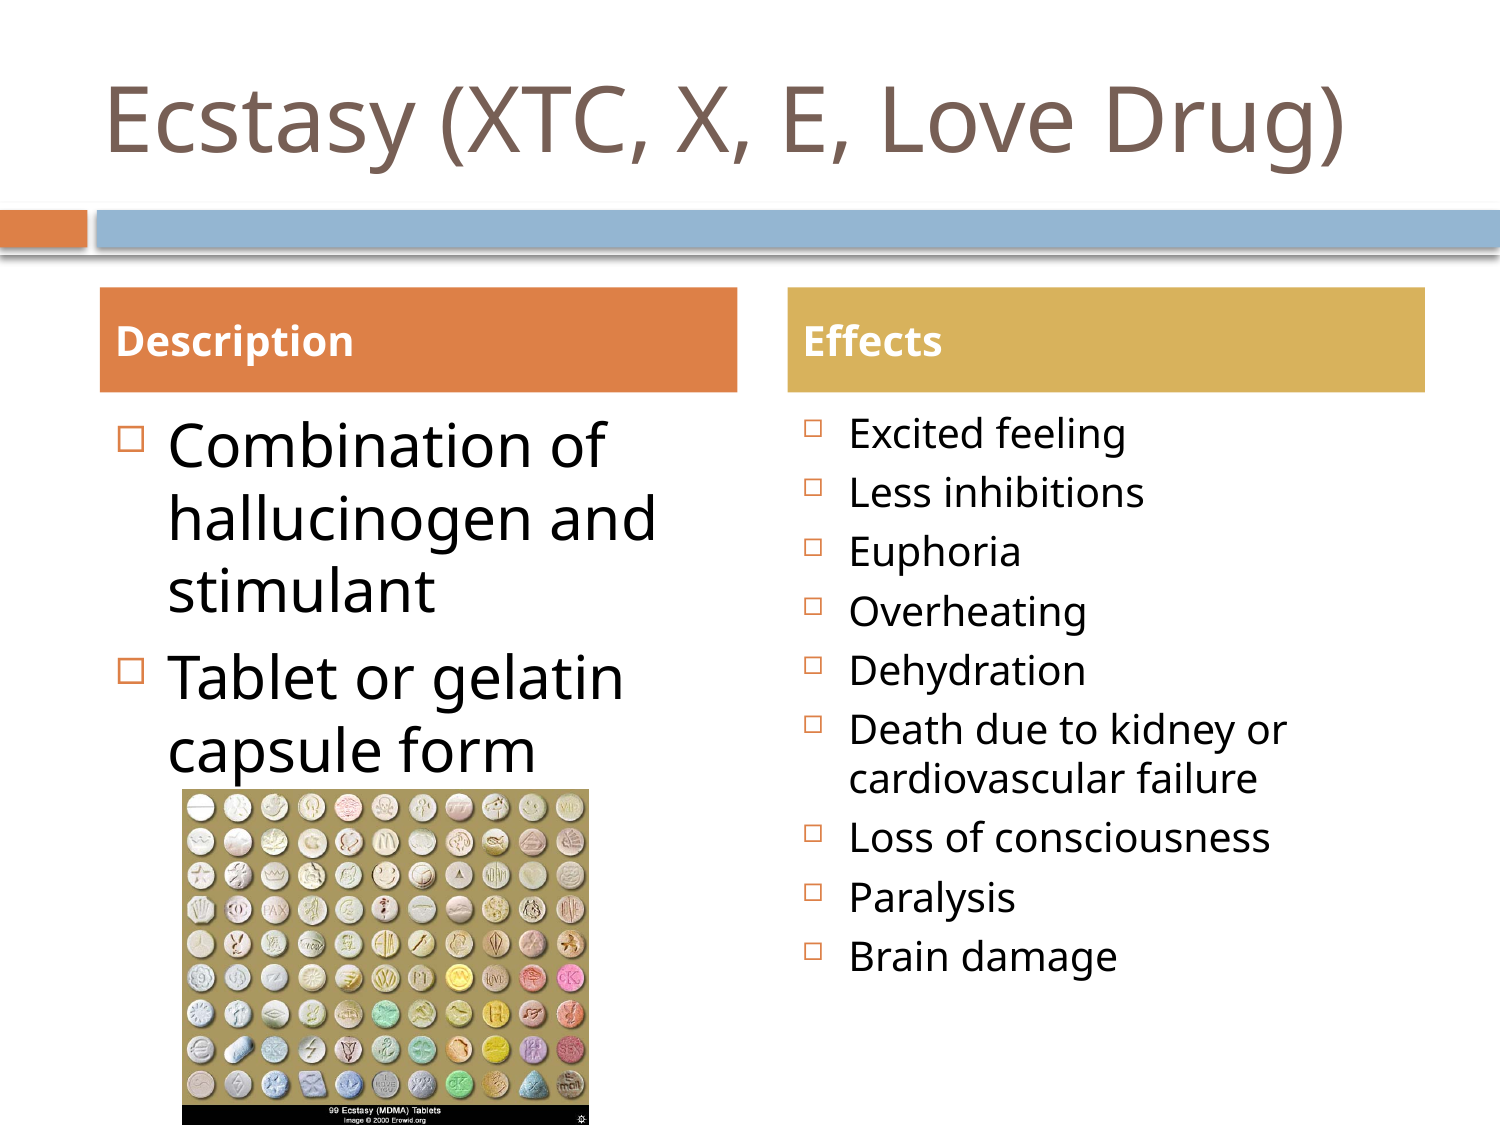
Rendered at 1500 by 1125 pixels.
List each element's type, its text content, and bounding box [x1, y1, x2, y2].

list Excited feeling Less inhibitions Euphoria Overheating Dehydration Death due to kidney or cardiovascular failure Loss of consciousness Paralysis Brain damage [787, 399, 1425, 988]
list Combination of hallucinogen and stimulant Tablet or gelatin capsule form [99, 399, 738, 988]
list Description [99, 287, 738, 393]
list Effects [787, 287, 1425, 393]
title Ecstasy (XTC, X, E, Love Drug) [87, 44, 1425, 188]
picture [182, 789, 589, 1125]
